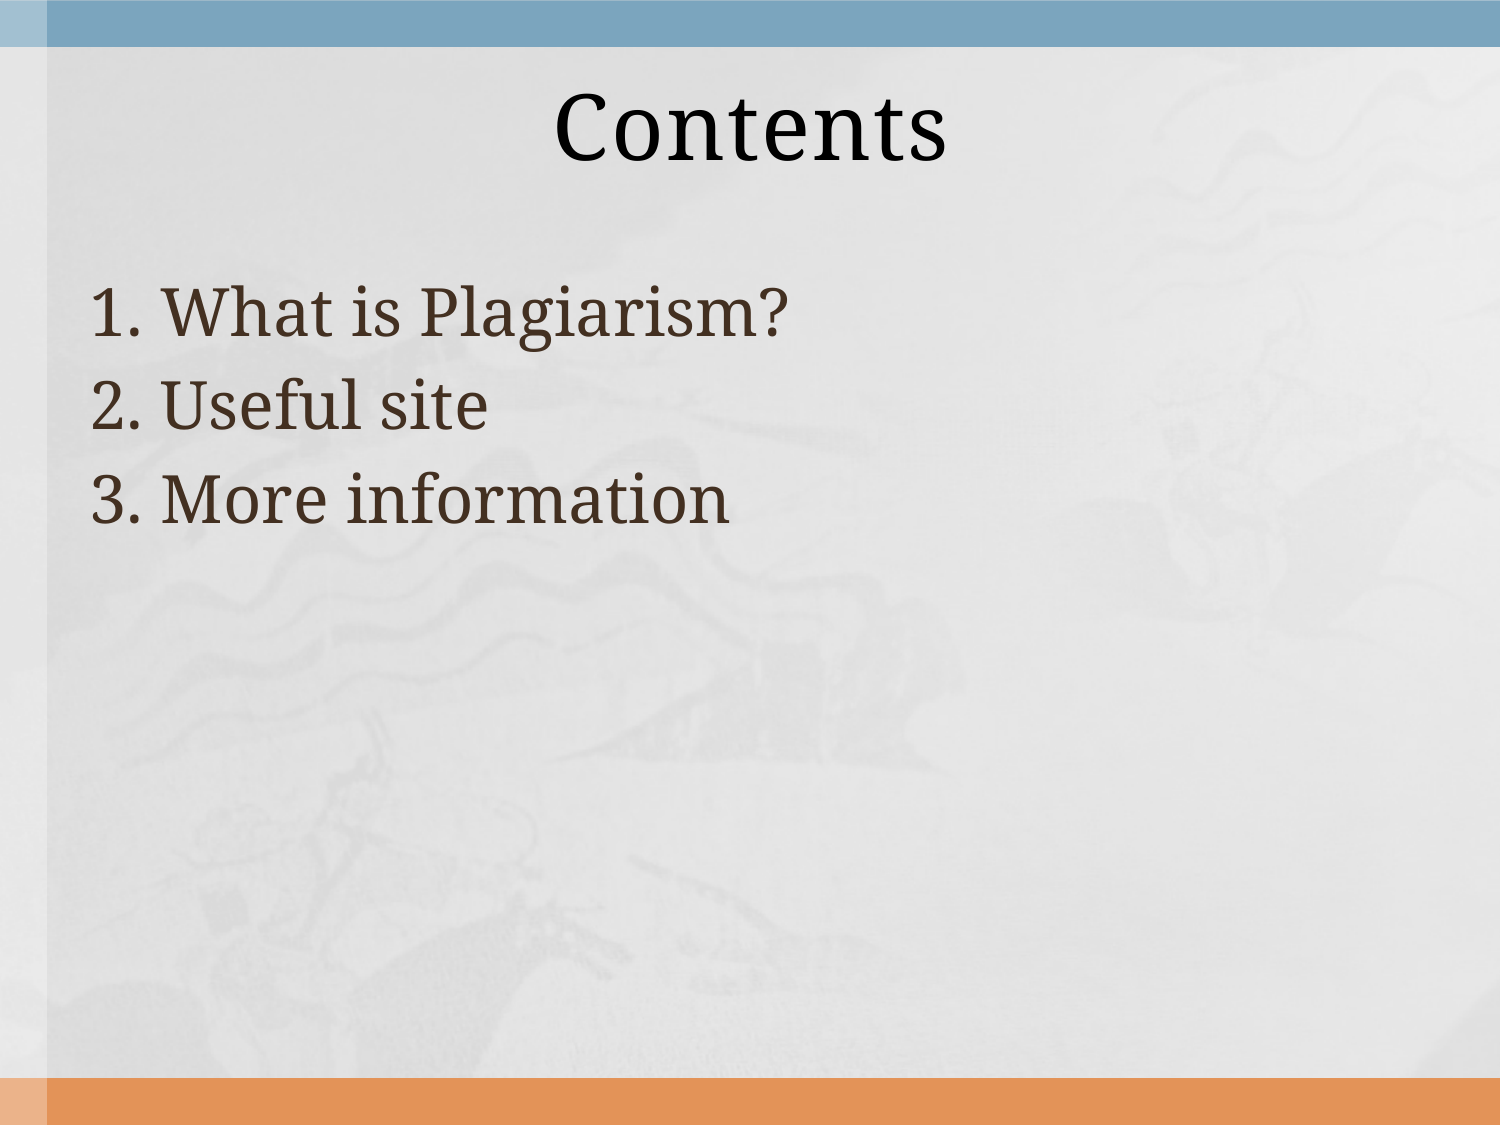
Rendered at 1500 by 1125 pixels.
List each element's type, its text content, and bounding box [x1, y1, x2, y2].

title Contents [49, 46, 1454, 202]
list 1. What is Plagiarism? 2. Useful site 3. More information [75, 262, 1424, 1000]
